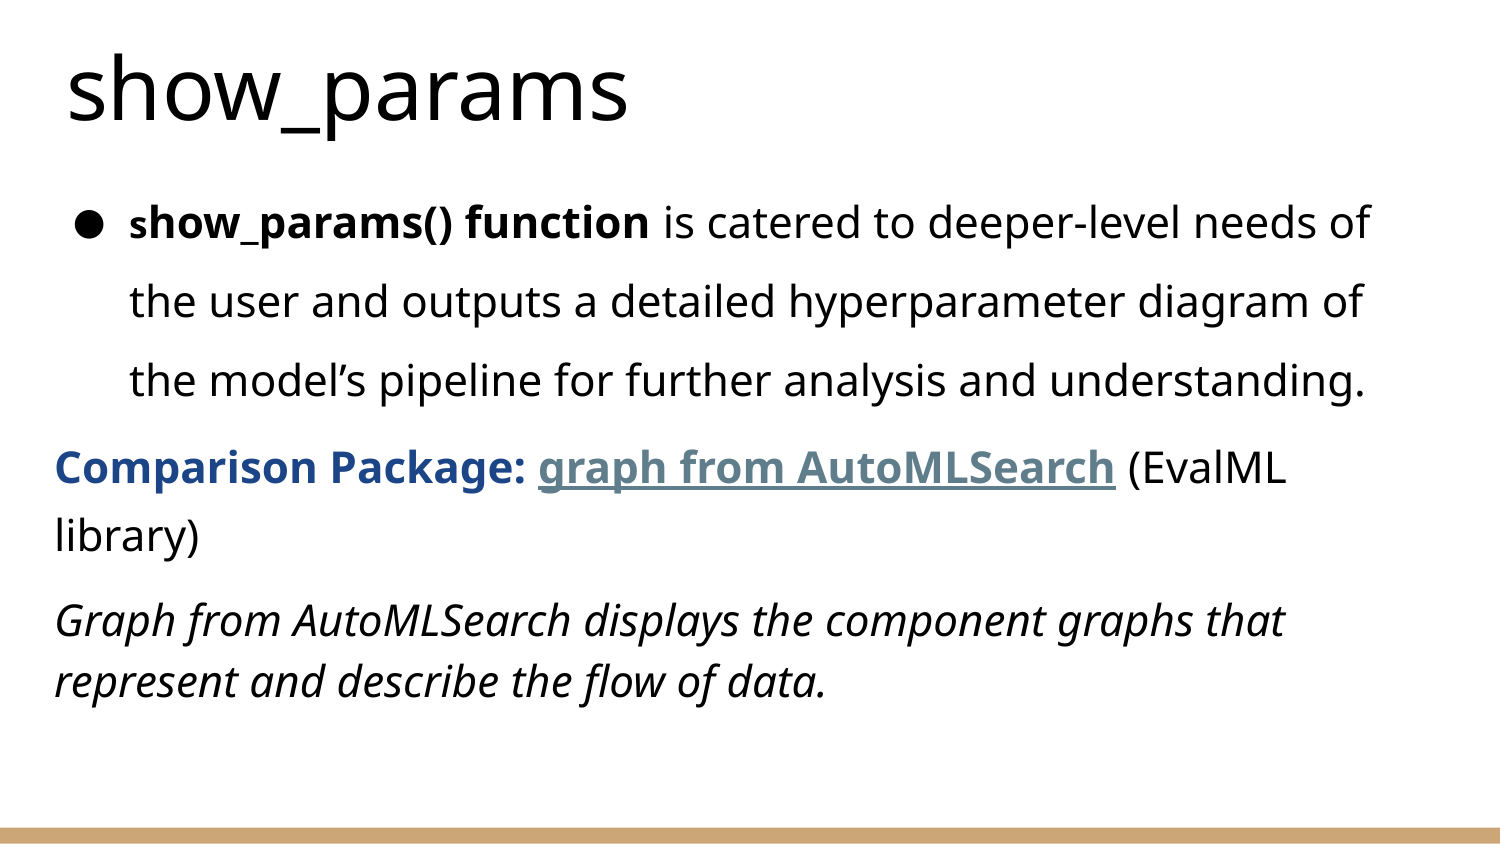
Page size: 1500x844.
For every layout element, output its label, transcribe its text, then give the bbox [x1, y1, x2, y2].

title show_params [51, 16, 1449, 152]
list show_params() function is catered to deeper-level needs of the user and outputs a detailed hyperparameter diagram of the model’s pipeline for further analysis and understanding. Comparison Package: graph from AutoMLSearch (EvalML library) Graph from AutoMLSearch displays the component graphs that represent and describe the flow of data. [39, 152, 1449, 752]
